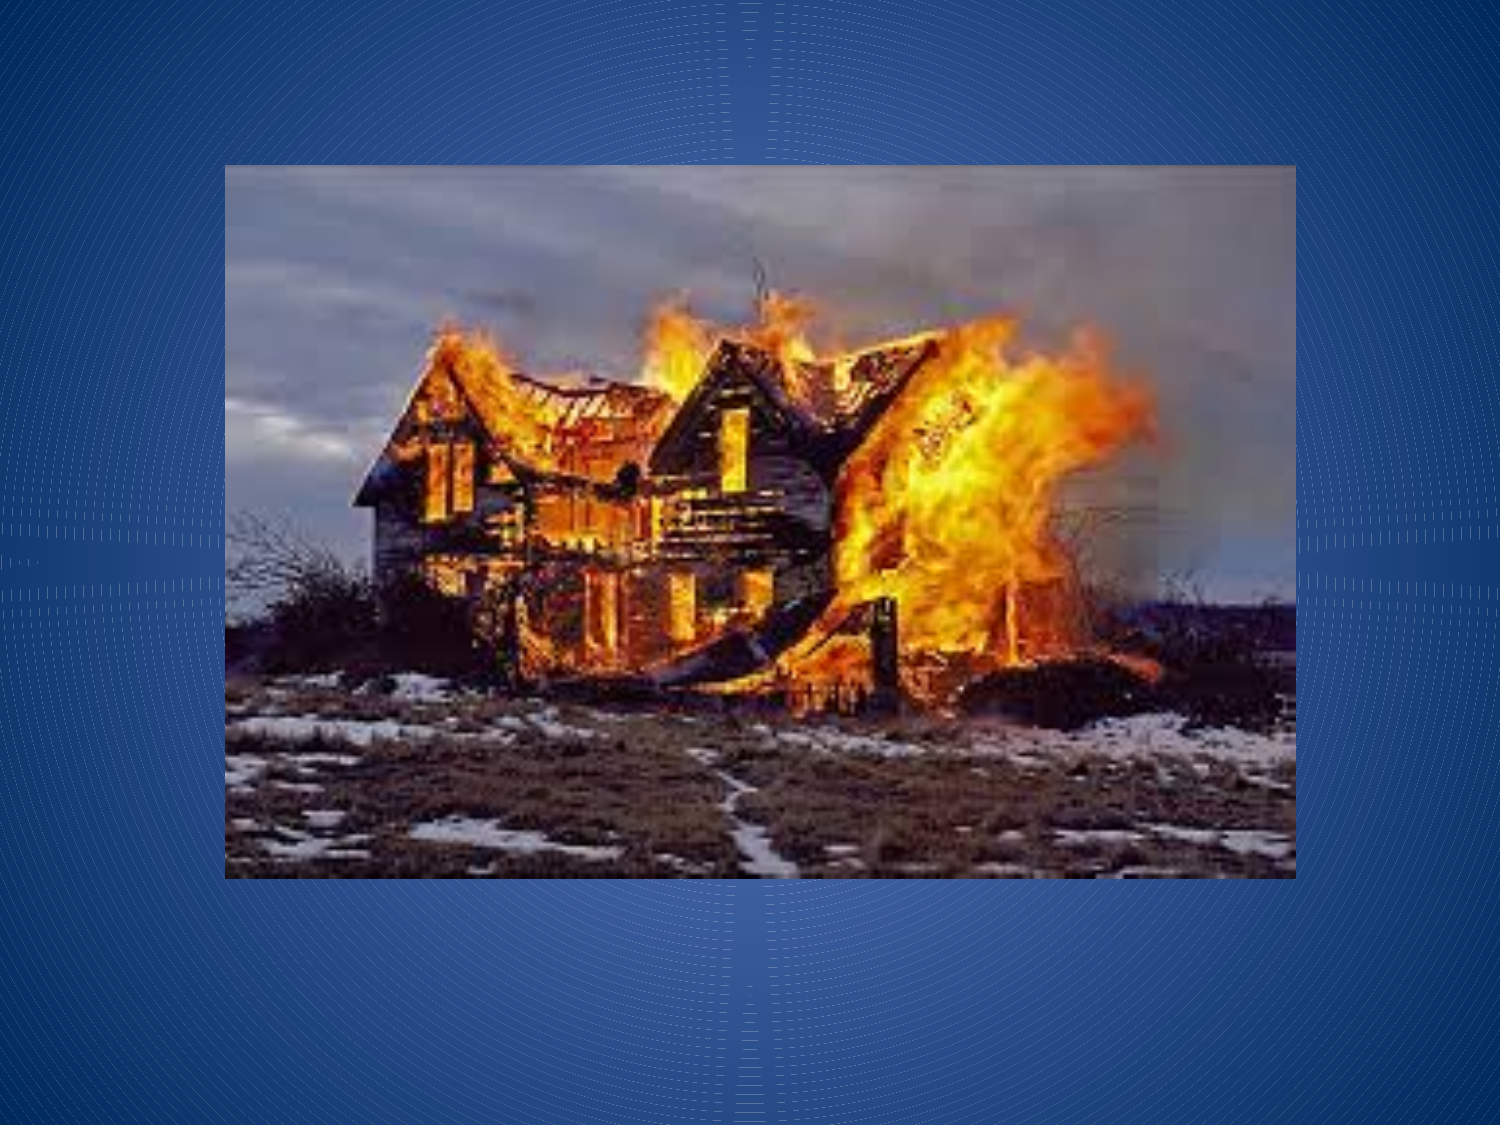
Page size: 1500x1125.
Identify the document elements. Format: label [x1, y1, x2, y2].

picture [224, 165, 1296, 879]
